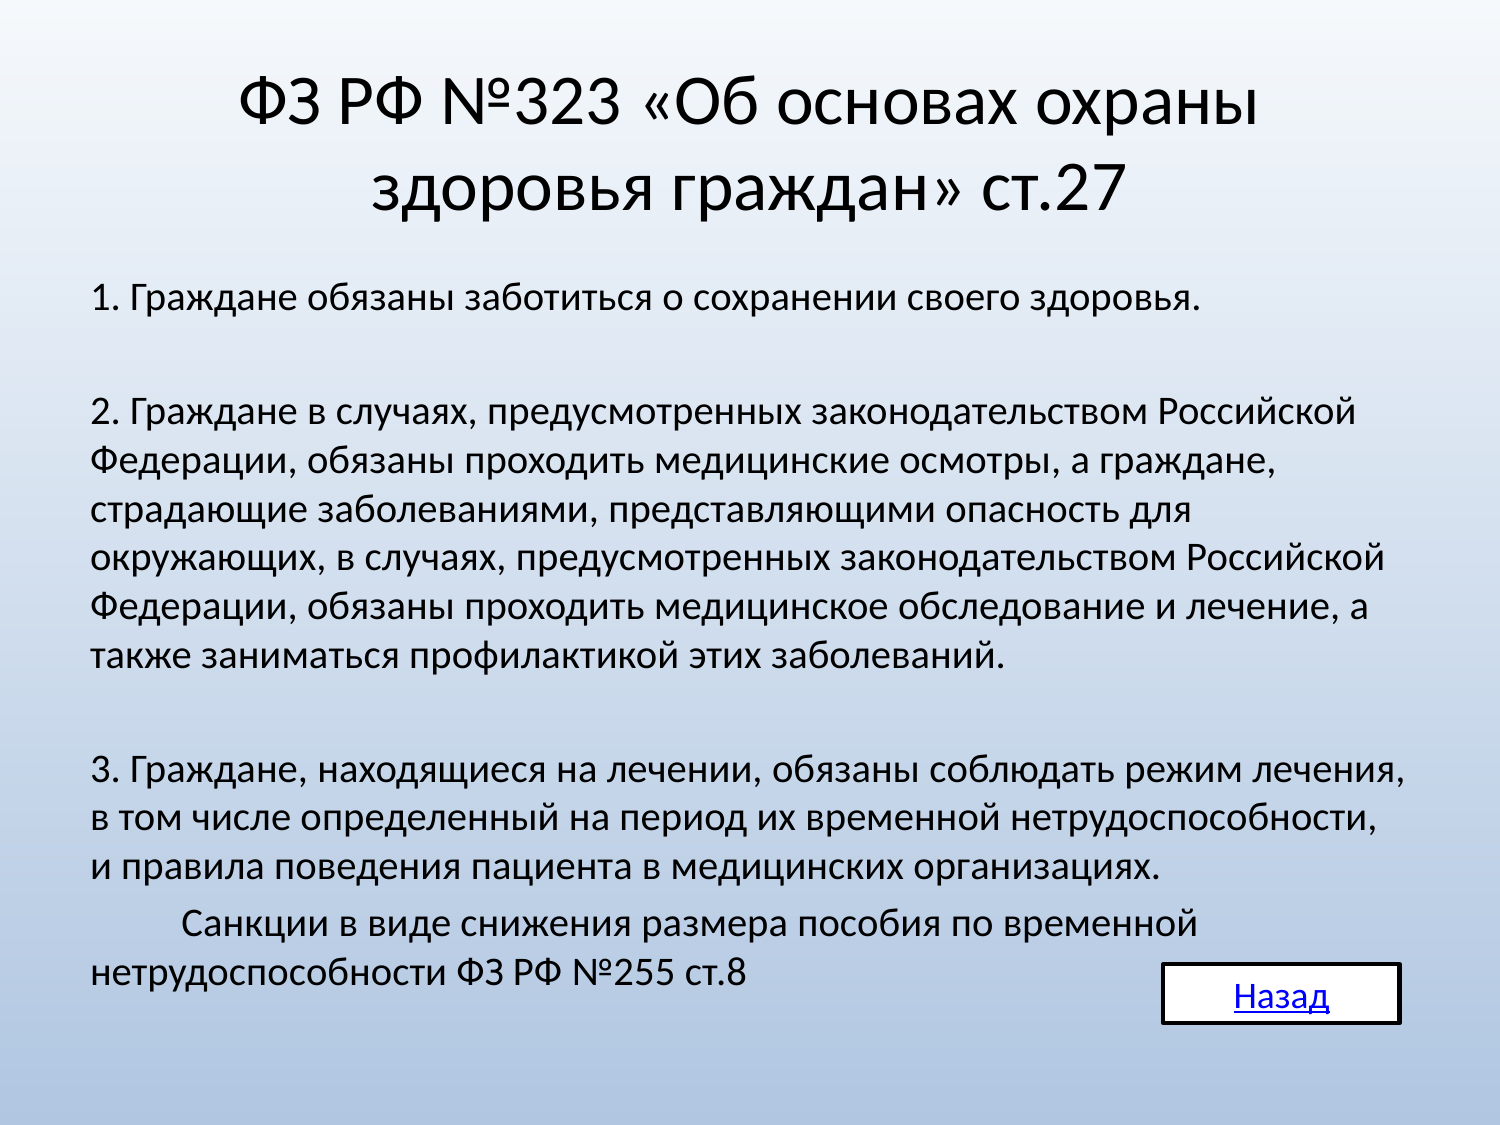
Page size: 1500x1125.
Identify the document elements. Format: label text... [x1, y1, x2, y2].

text_box Назад [1161, 962, 1402, 1025]
list 1. Граждане обязаны заботиться о сохранении своего здоровья. 2. Граждане в случаях, предусмотренных законодательством Российской Федерации, обязаны проходить медицинские осмотры, а граждане, страдающие заболеваниями, представляющими опасность для окружающих, в случаях, предусмотренных законодательством Российской Федерации, обязаны проходить медицинское обследование и лечение, а также заниматься профилактикой этих заболеваний. 3. Граждане, находящиеся на лечении, обязаны соблюдать режим лечения, в том числе определенный на период их временной нетрудоспособности, и правила поведения пациента в медицинских организациях. Санкции в виде снижения размера пособия по временной нетрудоспособности ФЗ РФ №255 ст.8 [75, 262, 1425, 1005]
title ФЗ РФ №323 «Об основах охраны здоровья граждан» ст.27 [75, 45, 1425, 233]
